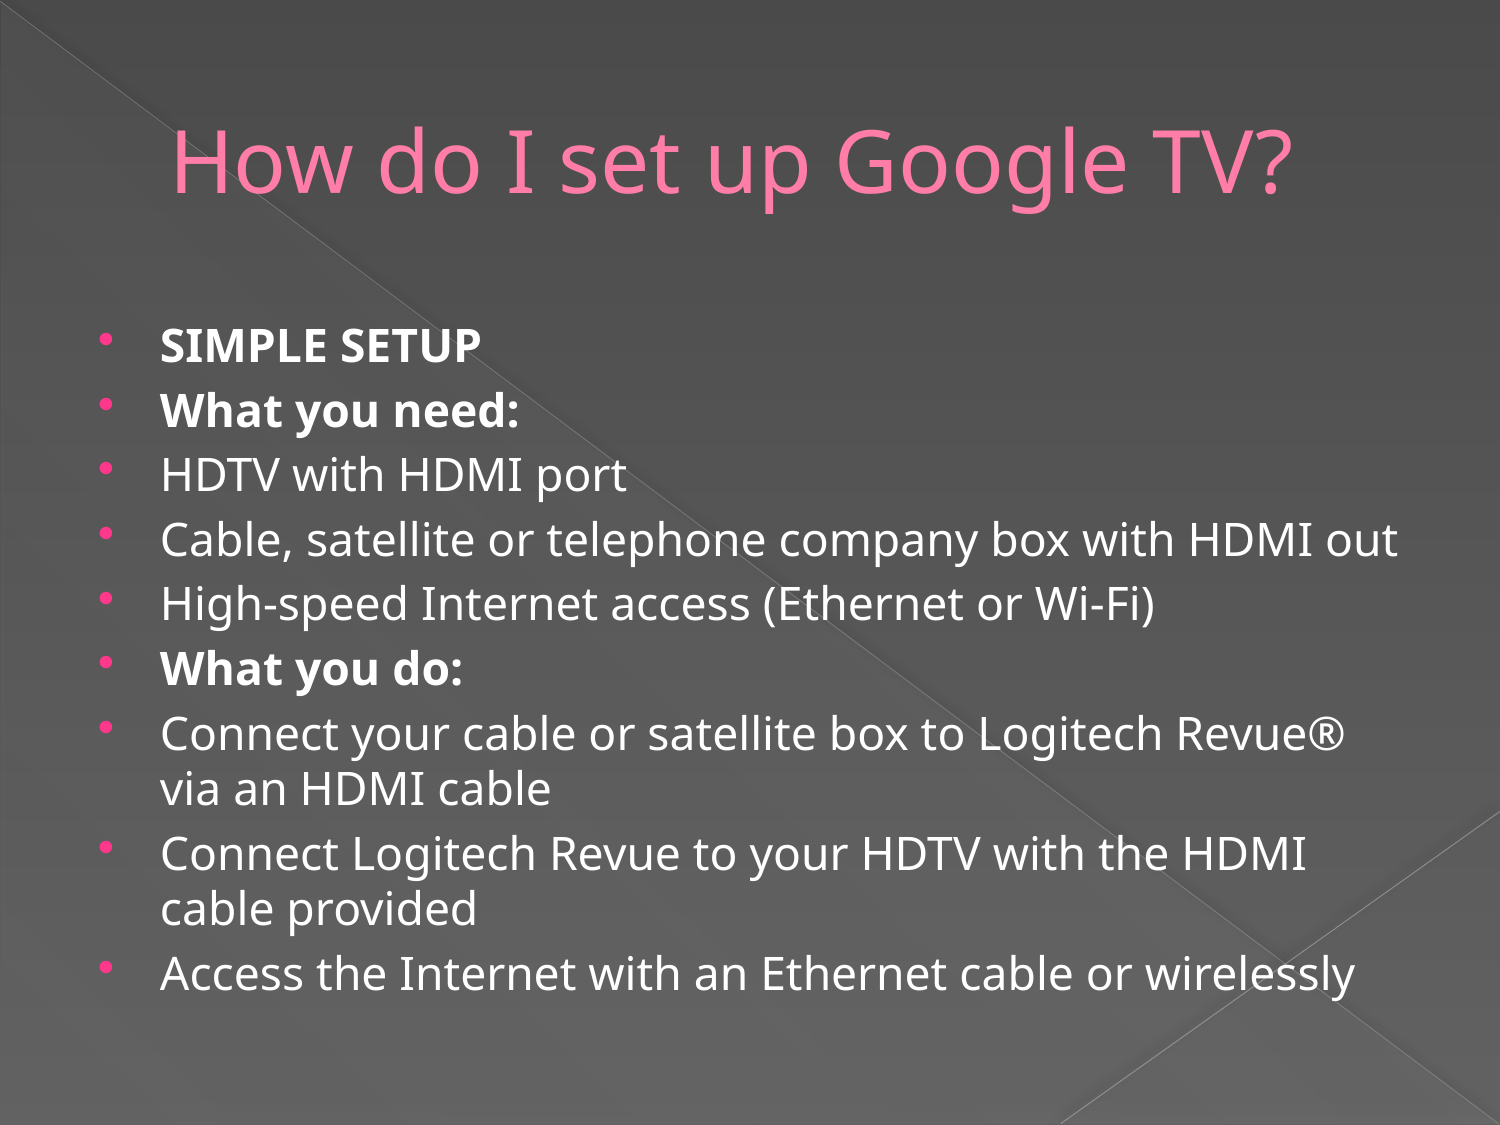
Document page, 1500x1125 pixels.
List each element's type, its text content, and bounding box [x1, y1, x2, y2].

title How do I set up Google TV? [75, 43, 1425, 274]
list SIMPLE SETUP What you need: HDTV with HDMI port Cable, satellite or telephone company box with HDMI out High-speed Internet access (Ethernet or Wi-Fi) What you do: Connect your cable or satellite box to Logitech Revue® via an HDMI cable Connect Logitech Revue to your HDTV with the HDMI cable provided Access the Internet with an Ethernet cable or wirelessly [75, 308, 1425, 1059]
